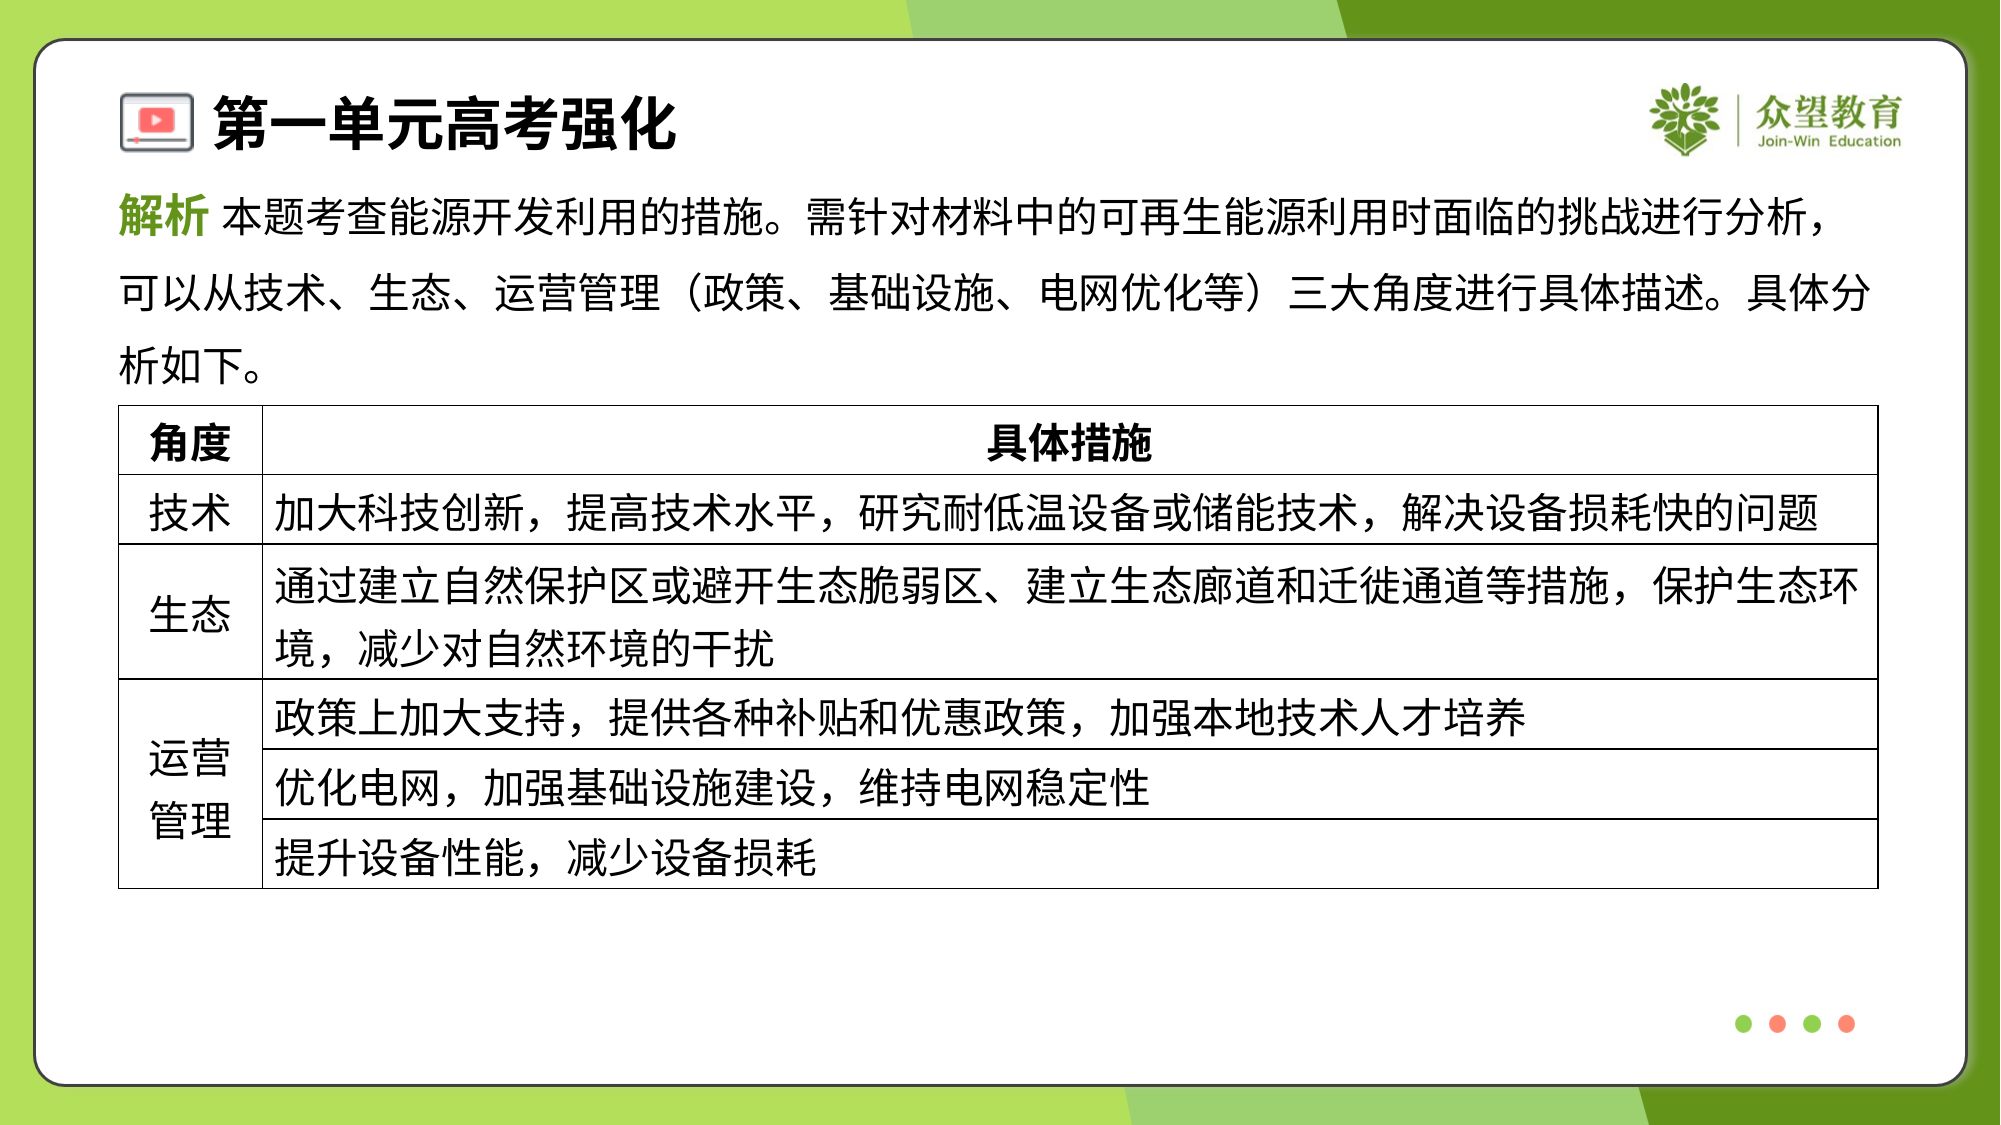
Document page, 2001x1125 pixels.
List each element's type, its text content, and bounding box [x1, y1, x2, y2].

text_box 解析 本题考查能源开发利用的措施。需针对材料中的可再生能源利用时面临的挑战进行分析， 可以从技术、生态、运营管理（政策、基础设施、电网优化等）三大角度进行具体描述。具体分 析如下。 [118, 164, 1883, 383]
table_header 角度 [119, 406, 262, 474]
table_cell 生态 [119, 545, 262, 678]
picture [0, 0, 2000, 1125]
table_cell 优化电网，加强基础设施建设，维持电网稳定性 [263, 750, 1877, 818]
table_cell 提升设备性能，减少设备损耗 [263, 820, 1877, 888]
table_cell 政策上加大支持，提供各种补贴和优惠政策，加强本地技术人才培养 [263, 680, 1877, 748]
table_header 具体措施 [263, 406, 1877, 474]
table_cell 通过建立自然保护区或避开生态脆弱区、建立生态廊道和迁徙通道等措施，保护生态环 境，减少对自然环境的干扰 [263, 545, 1877, 678]
table_cell 技术 [119, 475, 262, 543]
table_cell 加大科技创新，提高技术水平，研究耐低温设备或储能技术，解决设备损耗快的问题 [263, 475, 1877, 543]
table_cell 运营 管理 [119, 680, 262, 888]
